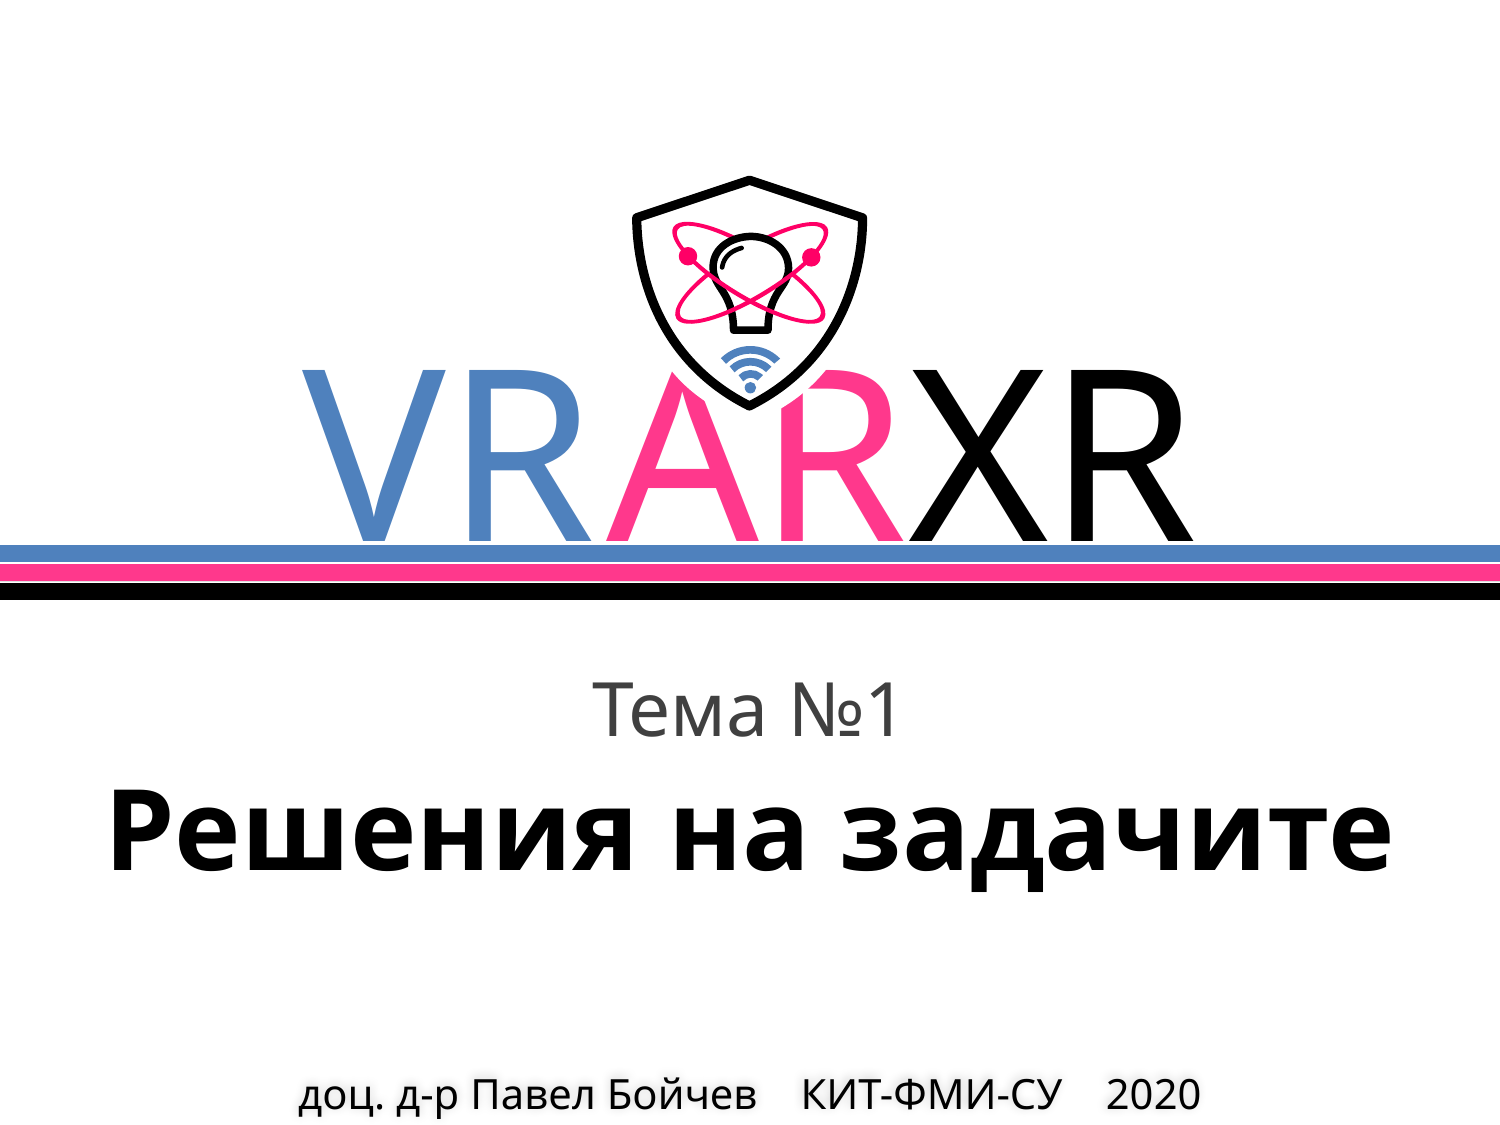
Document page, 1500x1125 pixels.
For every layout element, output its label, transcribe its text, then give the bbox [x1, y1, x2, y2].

title доц. д-р Павел Бойчев КИТ-ФМИ-СУ 2020 [0, 1027, 1500, 1125]
list Тема №1 [0, 650, 1500, 763]
list Решения на задачите [0, 763, 1500, 888]
